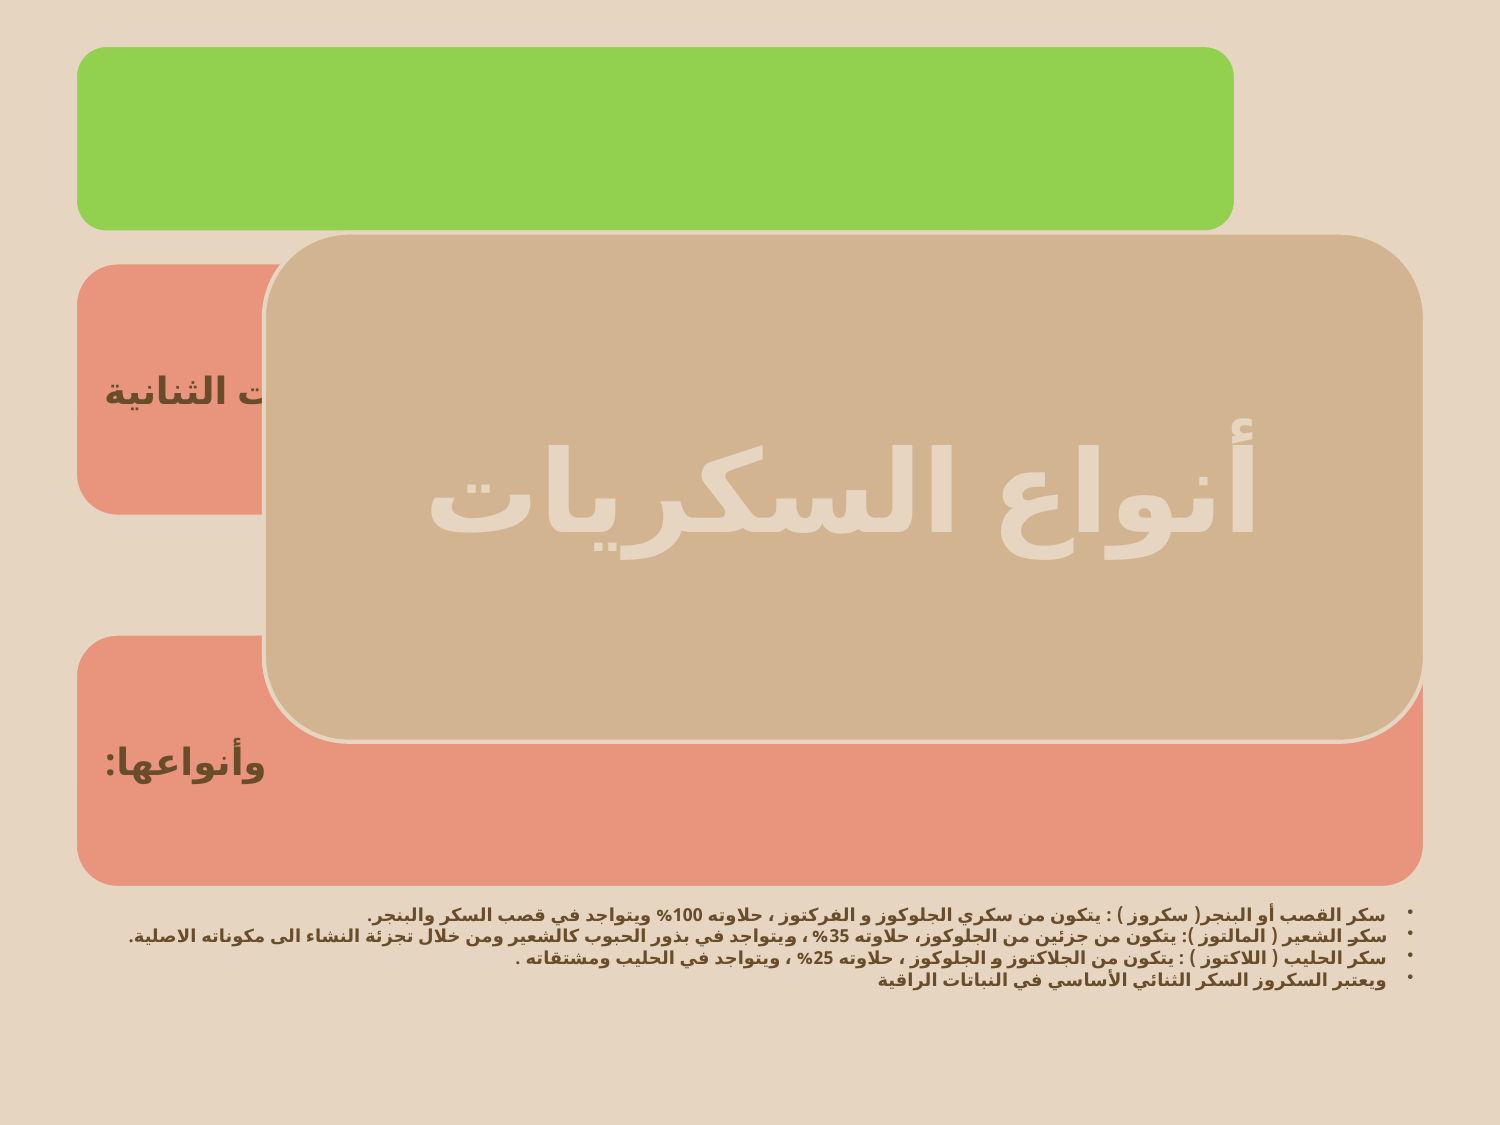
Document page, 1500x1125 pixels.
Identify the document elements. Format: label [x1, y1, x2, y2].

list [74, 262, 1426, 1006]
text_box [74, 44, 1426, 233]
